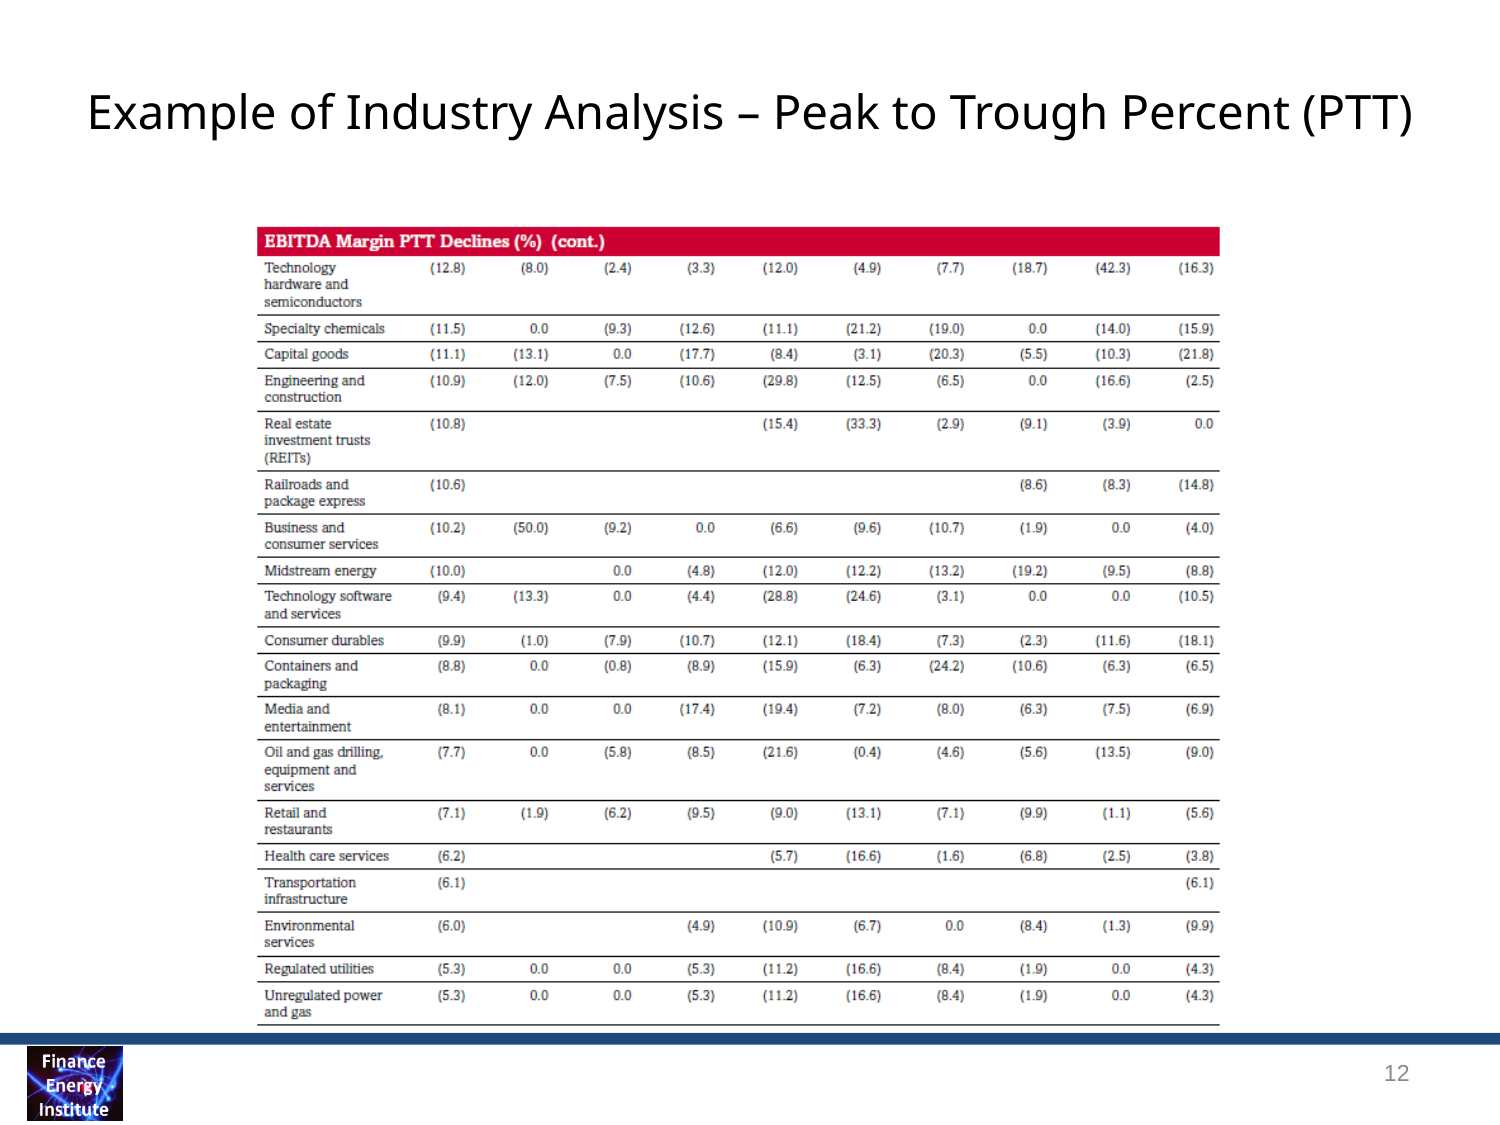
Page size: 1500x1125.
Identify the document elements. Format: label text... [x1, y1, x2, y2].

title Example of Industry Analysis – Peak to Trough Percent (PTT) [70, 56, 1430, 164]
picture [27, 1046, 123, 1121]
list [251, 222, 1249, 1032]
slide_number 12 [1074, 1042, 1425, 1103]
